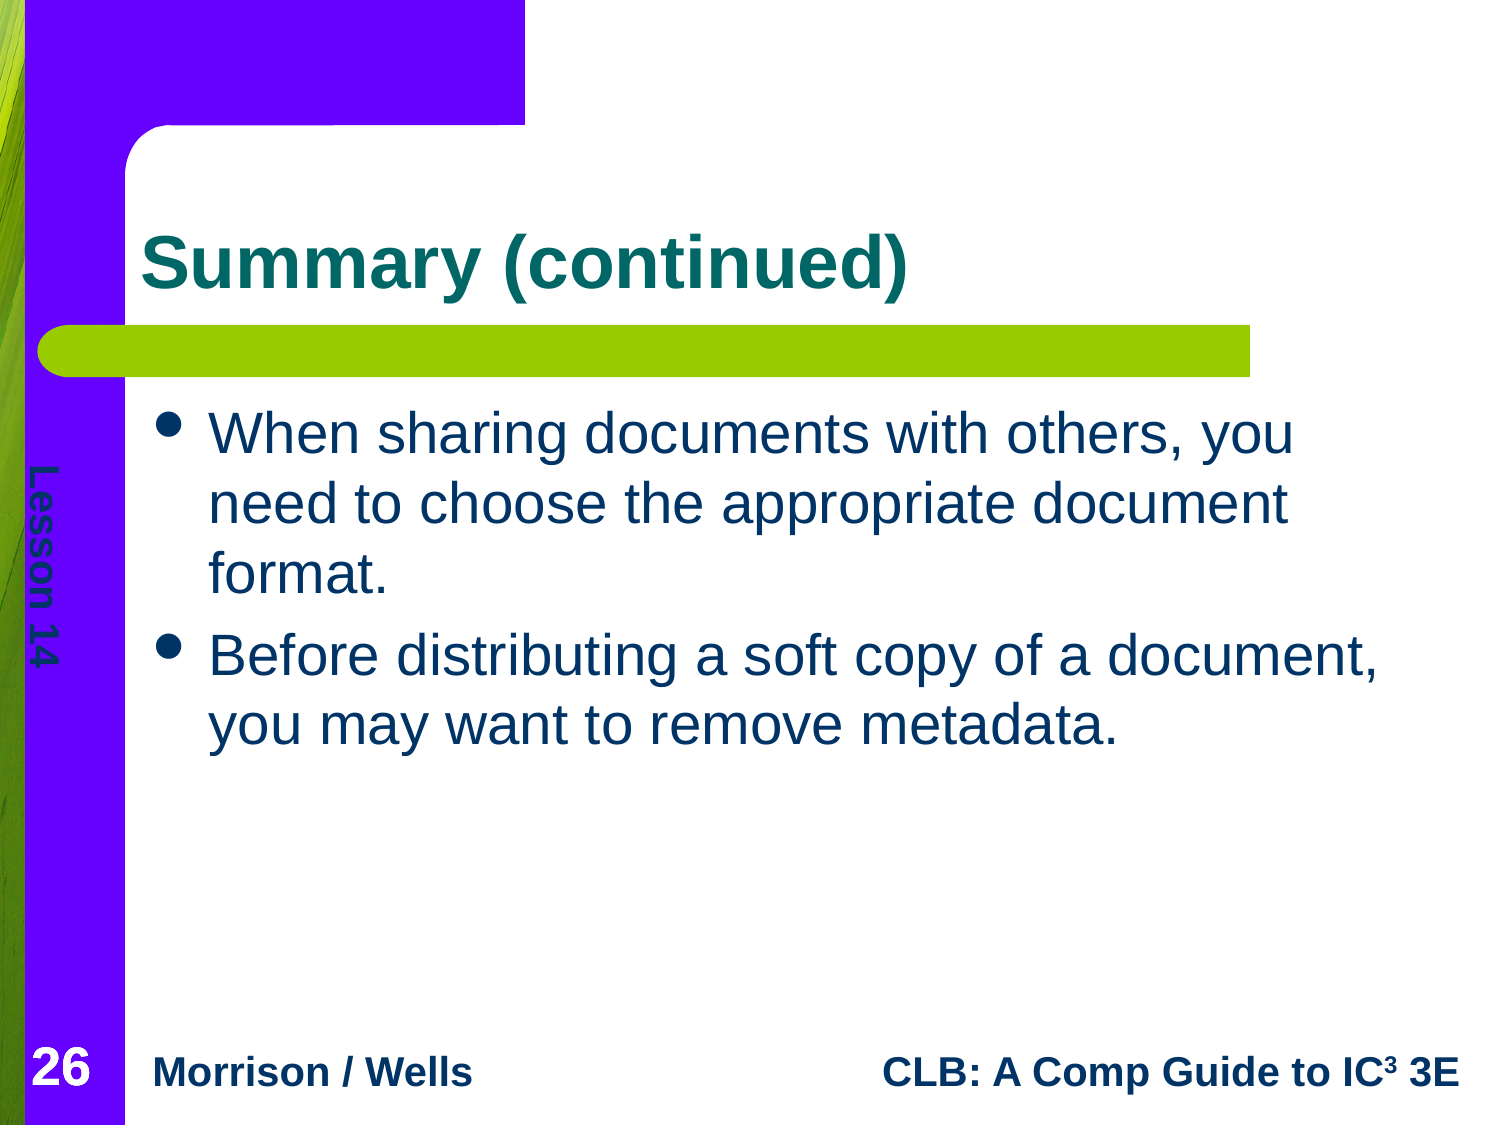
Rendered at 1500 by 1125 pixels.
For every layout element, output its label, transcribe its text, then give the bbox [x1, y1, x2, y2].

picture [0, 0, 25, 1125]
title Summary (continued) [124, 124, 1426, 313]
list When sharing documents with others, you need to choose the appropriate document format. Before distributing a soft copy of a document, you may want to remove metadata. [137, 387, 1400, 999]
text_box 26 [13, 1023, 111, 1105]
